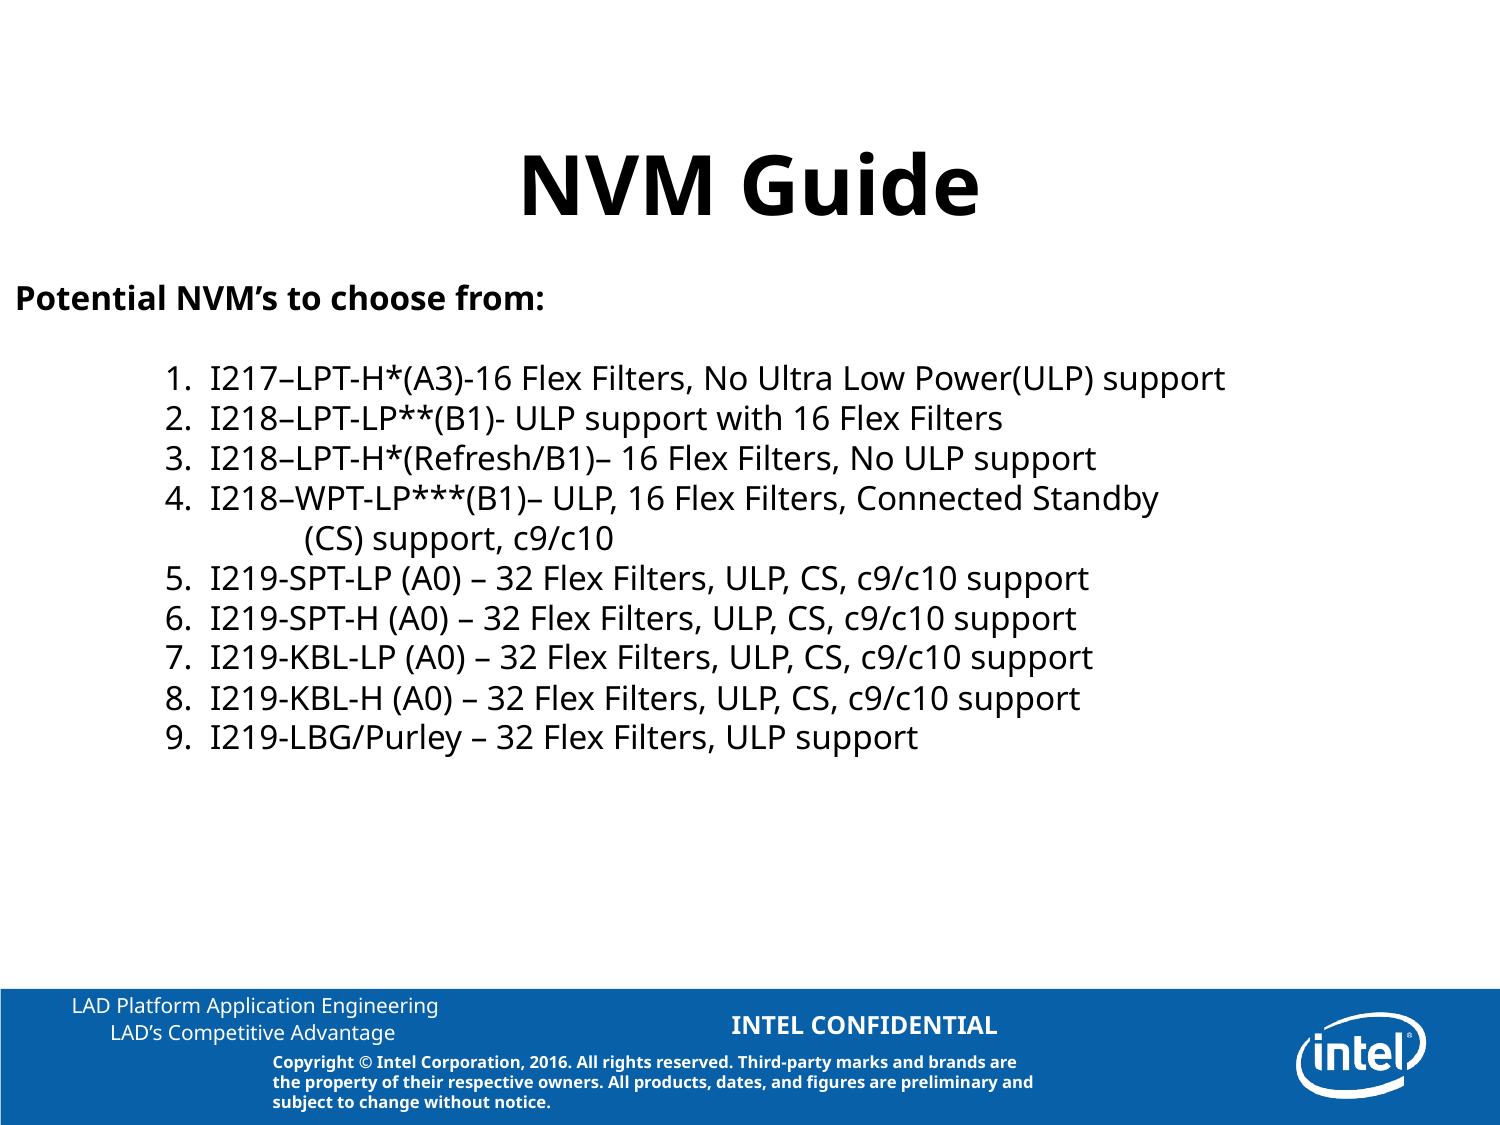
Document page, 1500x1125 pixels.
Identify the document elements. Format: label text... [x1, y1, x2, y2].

picture [1294, 1011, 1428, 1101]
footer Copyright © Intel Corporation, 2016. All rights reserved. Third-party marks and brands are the property of their respective owners. All products, dates, and figures are preliminary and subject to change without notice. [272, 1051, 1042, 1103]
text_box NVM Guide Potential NVM’s to choose from: 1. I217–LPT-H*(A3)-16 Flex Filters, No Ultra Low Power(ULP) support 2. I218–LPT-LP**(B1)- ULP support with 16 Flex Filters 3. I218–LPT-H*(Refresh/B1)– 16 Flex Filters, No ULP support 4. I218–WPT-LP***(B1)– ULP, 16 Flex Filters, Connected Standby (CS) support, c9/c10 5. I219-SPT-LP (A0) – 32 Flex Filters, ULP, CS, c9/c10 support 6. I219-SPT-H (A0) – 32 Flex Filters, ULP, CS, c9/c10 support 7. I219-KBL-LP (A0) – 32 Flex Filters, ULP, CS, c9/c10 support 8. I219-KBL-H (A0) – 32 Flex Filters, ULP, CS, c9/c10 support 9. I219-LBG/Purley – 32 Flex Filters, ULP support [0, 125, 1500, 899]
